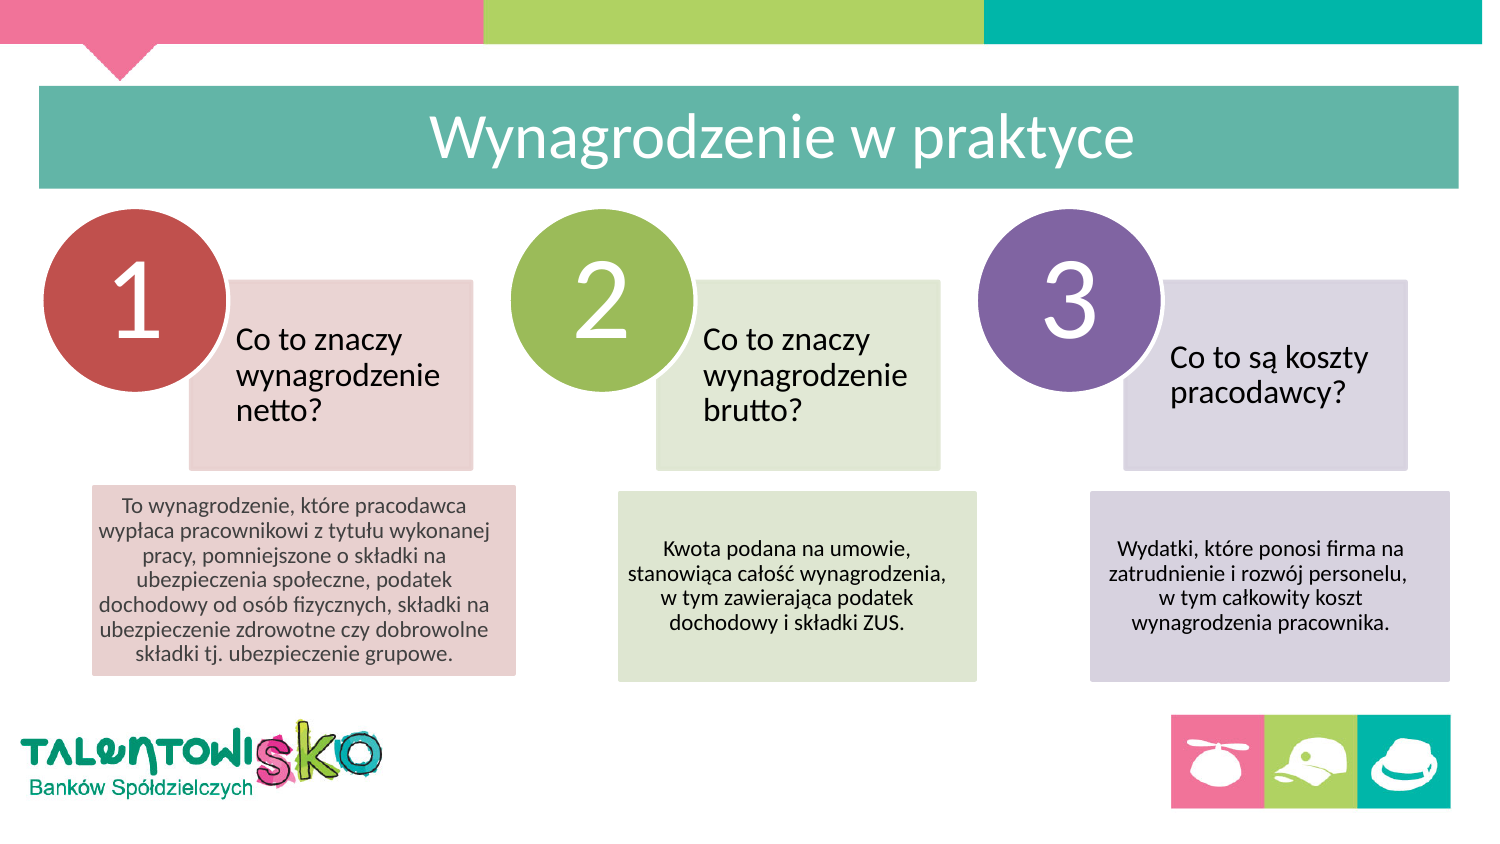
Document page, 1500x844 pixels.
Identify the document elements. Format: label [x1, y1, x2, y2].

text_box [93, 486, 514, 675]
text_box [38, 85, 1459, 189]
text_box [40, 151, 1407, 524]
text_box [1092, 492, 1449, 680]
picture [0, 0, 1483, 844]
text_box [618, 492, 975, 680]
